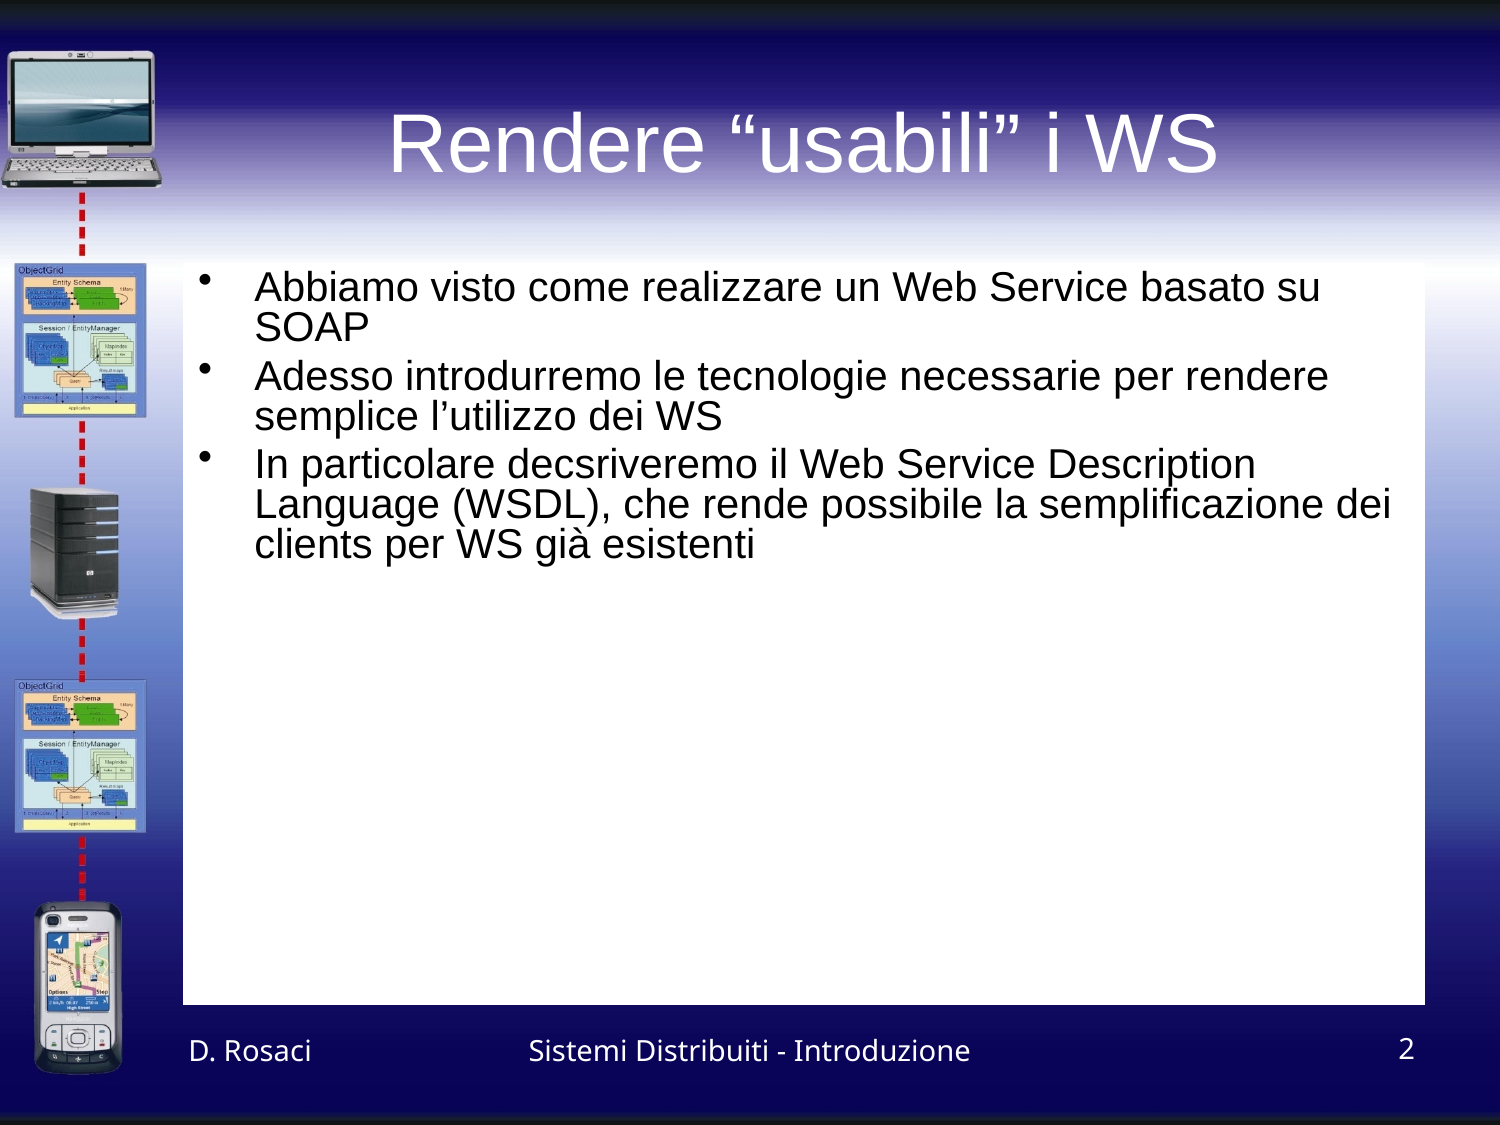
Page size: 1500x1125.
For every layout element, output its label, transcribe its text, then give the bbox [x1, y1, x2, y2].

footer Sistemi Distribuiti - Introduzione [512, 1024, 988, 1103]
picture [0, 0, 1500, 1125]
slide_number D. Rosaci [74, 1024, 426, 1103]
list Abbiamo visto come realizzare un Web Service basato su SOAP Adesso introdurremo le tecnologie necessarie per rendere semplice l’utilizzo dei WS In particolare decsriveremo il Web Service Description Language (WSDL), che rende possibile la semplificazione dei clients per WS già esistenti [182, 262, 1426, 1006]
title Rendere “usabili” i WS [182, 44, 1426, 233]
